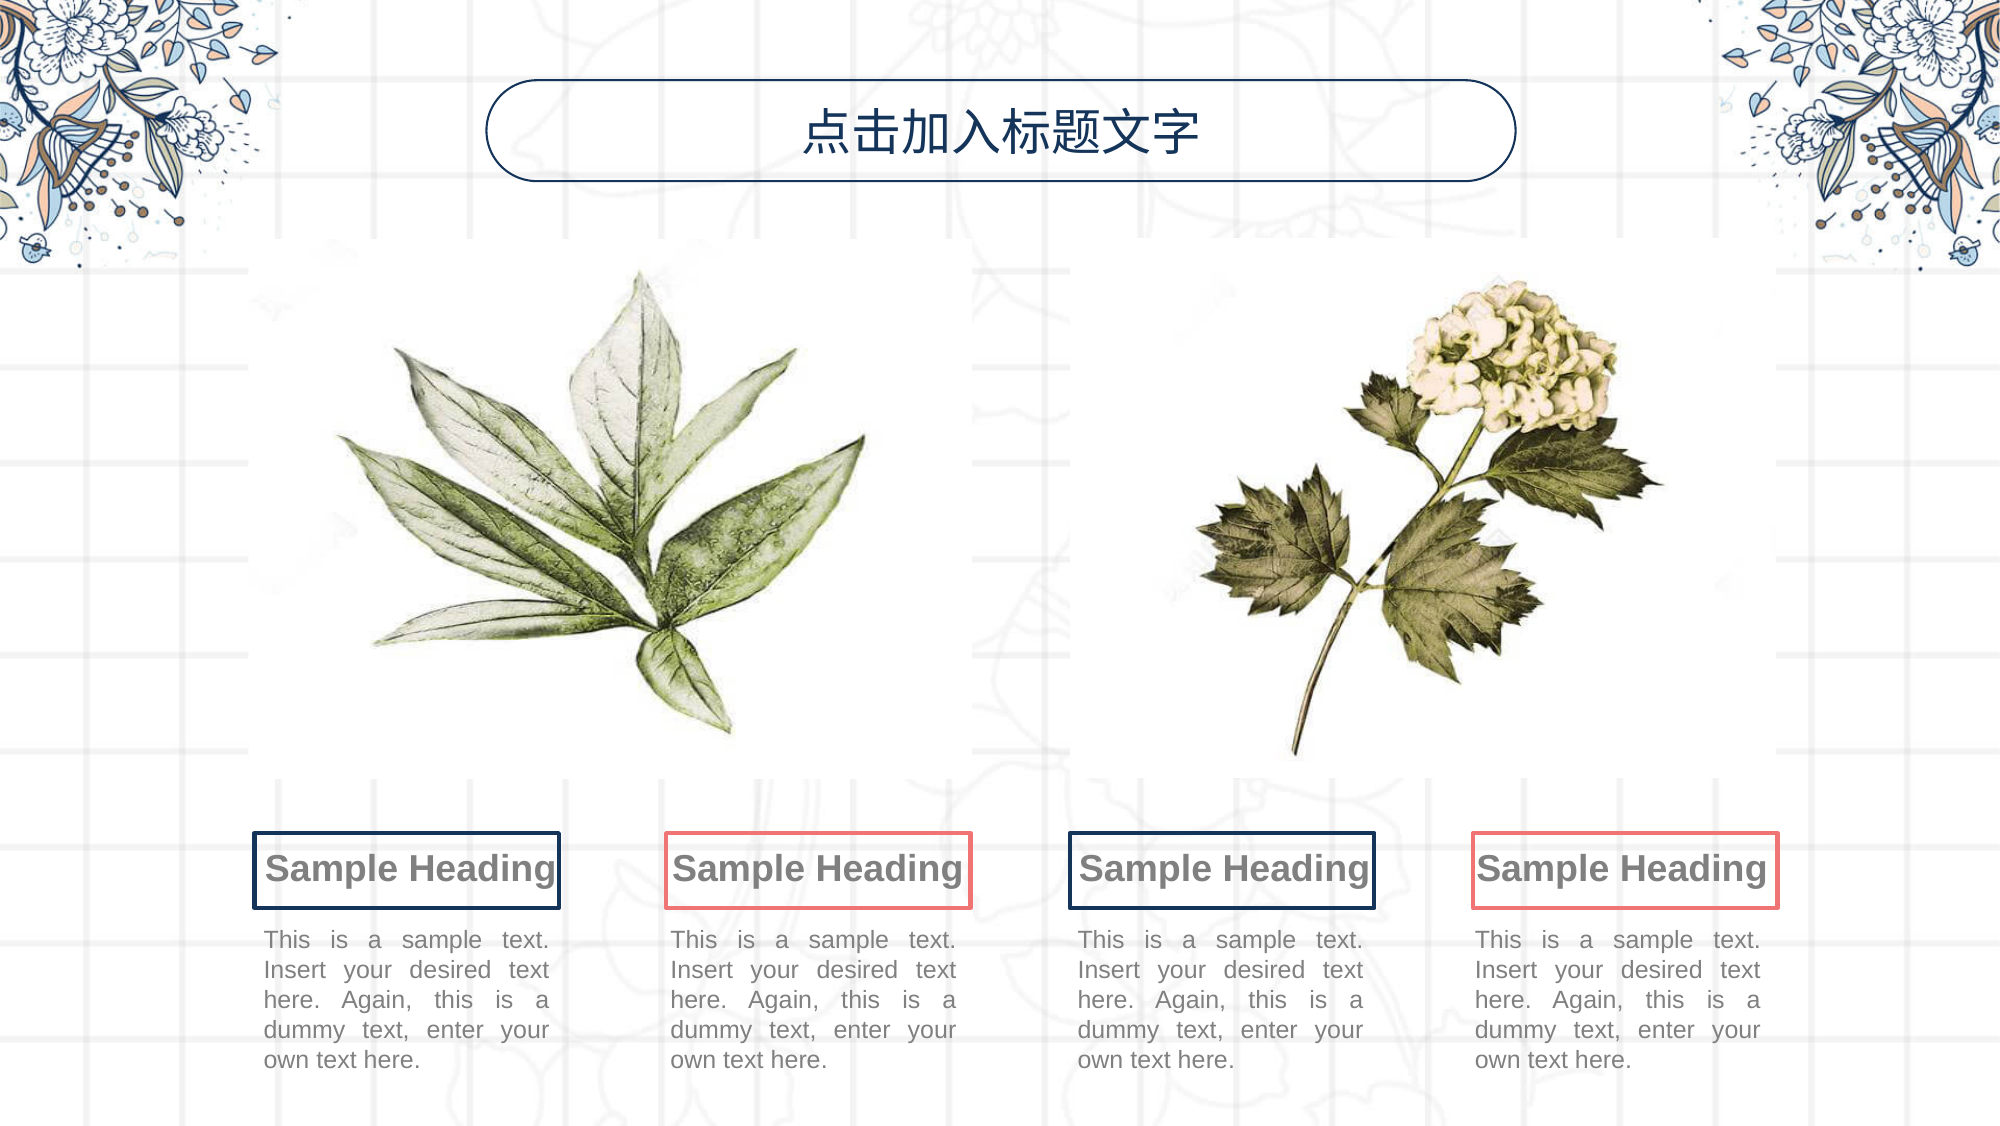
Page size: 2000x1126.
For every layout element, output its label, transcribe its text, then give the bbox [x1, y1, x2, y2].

text_box [1068, 892, 1376, 910]
text_box [1471, 892, 1780, 910]
text_box [664, 892, 973, 910]
text_box This is a sample text. Insert your desired text here. Again, this is a dummy text, enter your own text here. [248, 924, 565, 1126]
text_box Sample Heading [1037, 841, 1413, 892]
text_box This is a sample text. Insert your desired text here. Again, this is a dummy text, enter your own text here. [655, 924, 972, 1126]
text_box [252, 892, 561, 910]
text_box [428, 79, 1574, 182]
text_box [1068, 831, 1376, 841]
text_box Sample Heading [223, 841, 599, 892]
text_box Sample Heading [630, 841, 1006, 892]
text_box [252, 831, 561, 841]
text_box Sample Heading [1434, 841, 1810, 892]
text_box [246, 237, 974, 780]
text_box [664, 831, 973, 841]
text_box This is a sample text. Insert your desired text here. Again, this is a dummy text, enter your own text here. [1459, 924, 1777, 1126]
text_box [1471, 831, 1780, 841]
picture [0, 0, 2000, 1126]
text_box [1068, 236, 1778, 779]
text_box This is a sample text. Insert your desired text here. Again, this is a dummy text, enter your own text here. [1062, 924, 1379, 1126]
